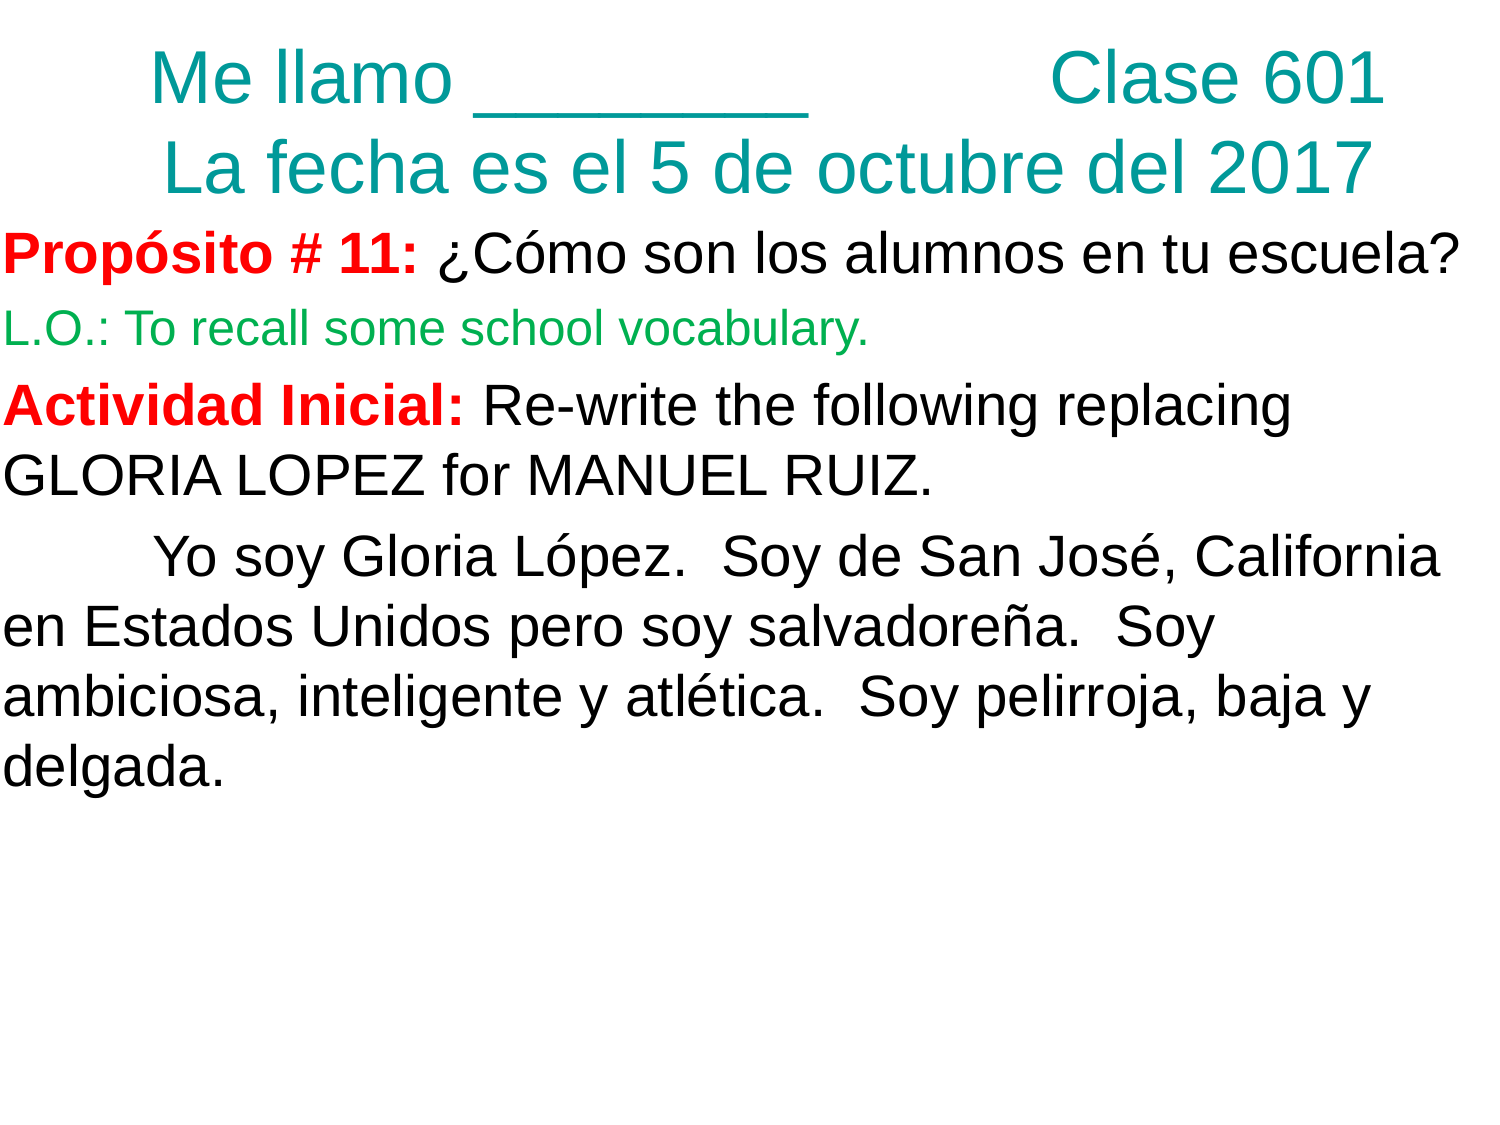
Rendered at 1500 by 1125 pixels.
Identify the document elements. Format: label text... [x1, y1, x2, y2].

title Me llamo ________ Clase 601 La fecha es el 5 de octubre del 2017 [37, 24, 1500, 213]
list Propósito # 11: ¿Cómo son los alumnos en tu escuela? L.O.: To recall some school vocabulary. Actividad Inicial: Re-write the following replacing GLORIA LOPEZ for MANUEL RUIZ. Yo soy Gloria López. Soy de San José, California en Estados Unidos pero soy salvadoreña. Soy ambiciosa, inteligente y atlética. Soy pelirroja, baja y delgada. [0, 207, 1488, 950]
